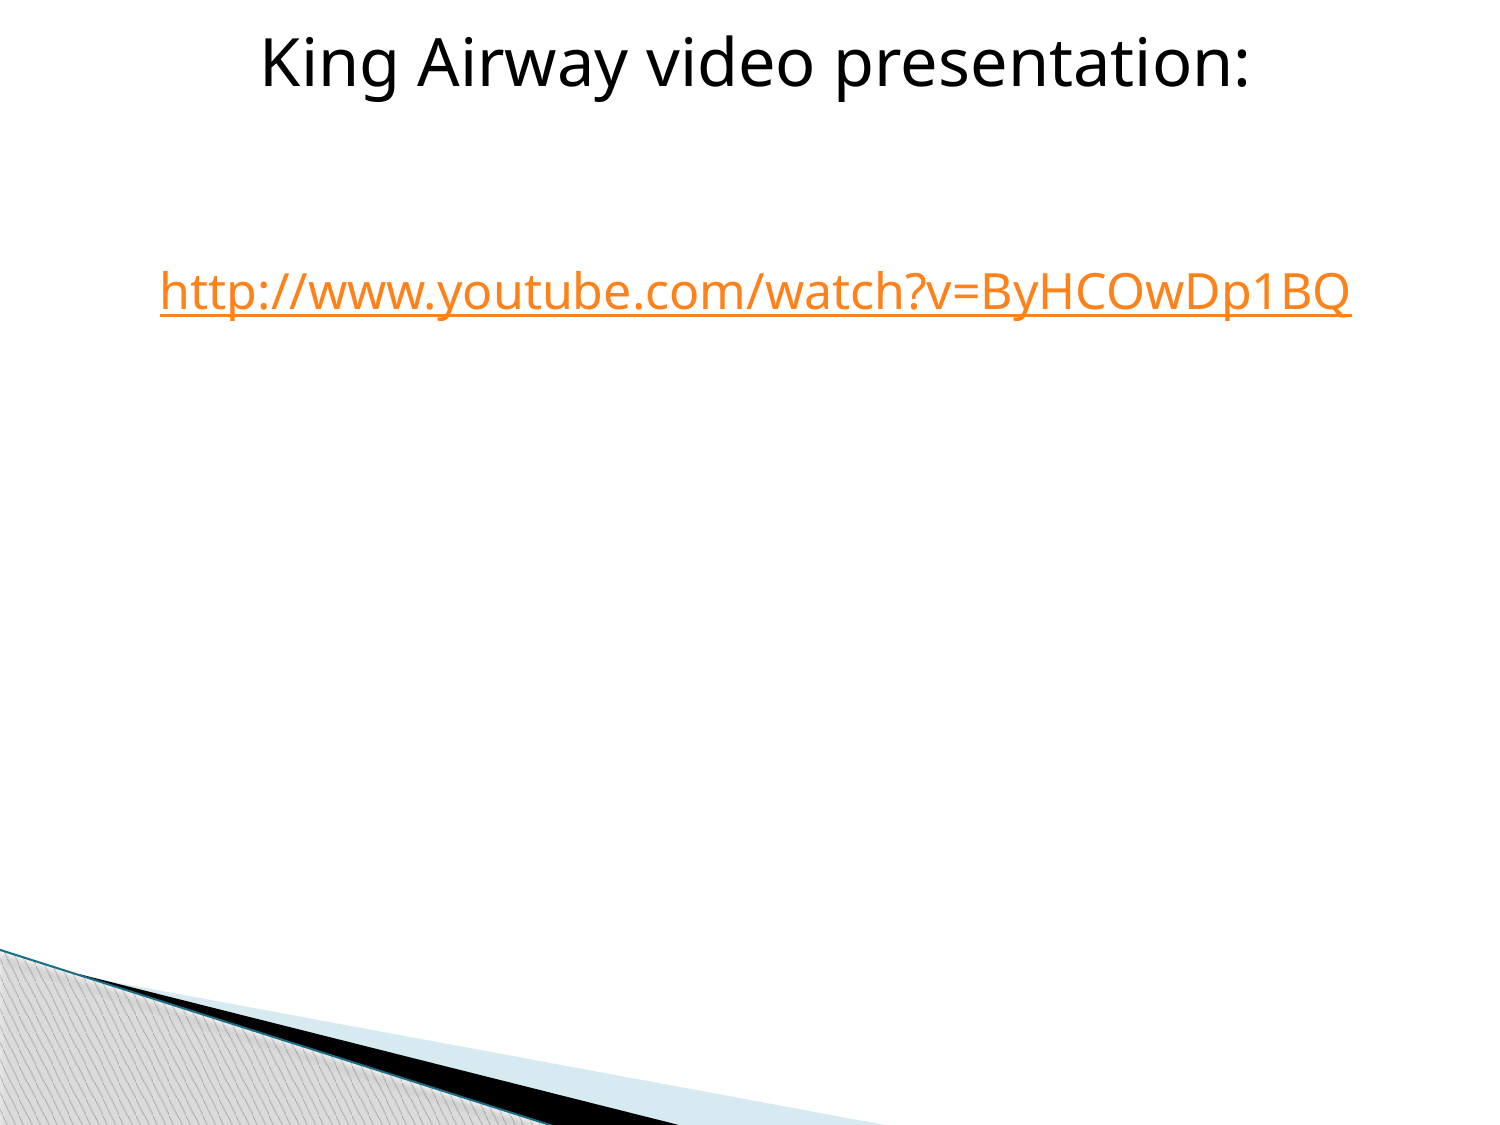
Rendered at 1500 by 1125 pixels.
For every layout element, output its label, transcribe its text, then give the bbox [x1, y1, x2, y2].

text_box King Airway video presentation: http://www.youtube.com/watch?v=ByHCOwDp1BQ [37, 12, 1475, 336]
